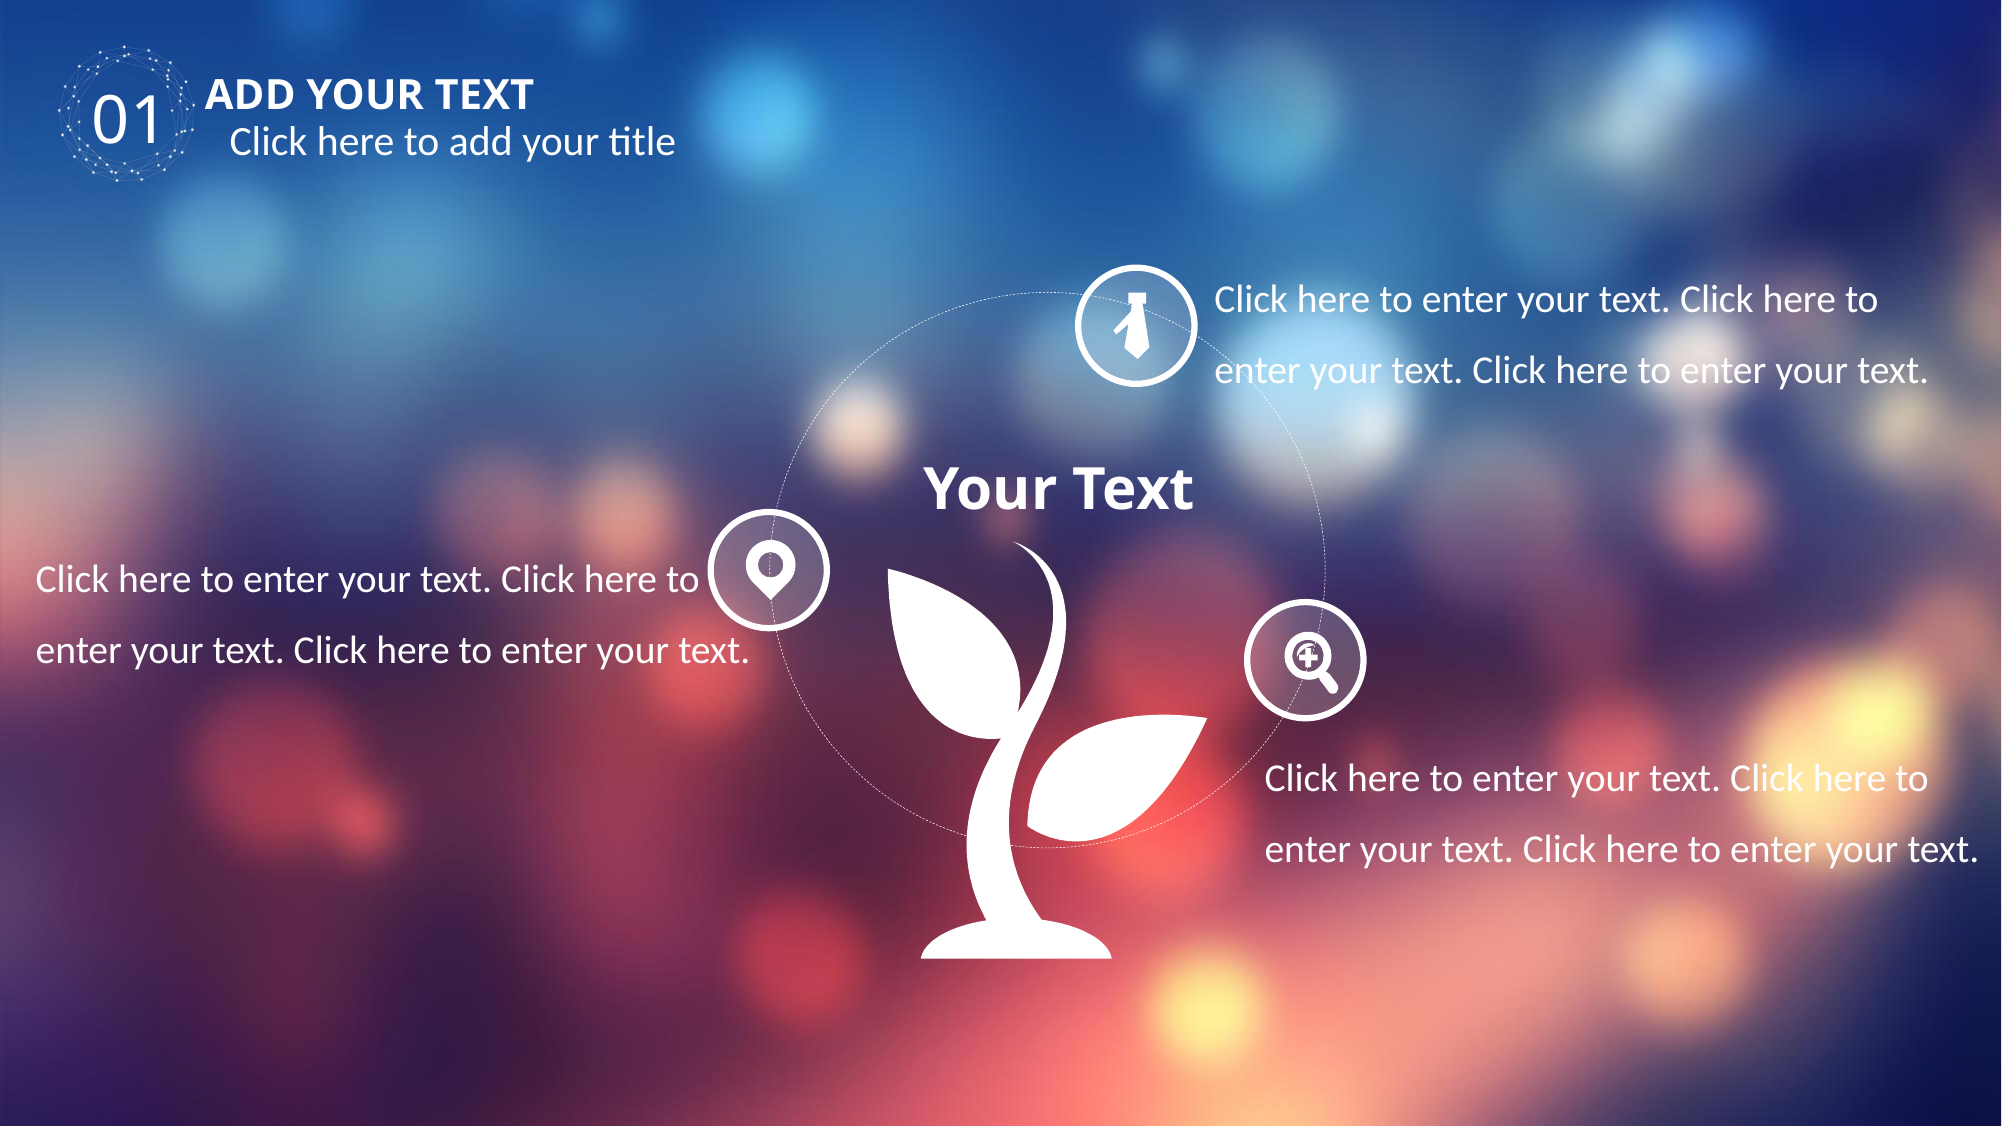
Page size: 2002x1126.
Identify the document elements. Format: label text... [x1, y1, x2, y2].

text_box Click here to enter your text. Click here to enter your text. Click here to enter your text. [1244, 718, 2001, 881]
text_box ADD YOUR TEXT [199, 59, 550, 125]
text_box Click here to enter your text. Click here to enter your text. Click here to enter your text. [1194, 239, 1951, 402]
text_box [1246, 601, 1364, 719]
text_box Click here to enter your text. Click here to enter your text. Click here to enter your text. [15, 519, 772, 682]
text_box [710, 511, 828, 629]
text_box Your Text [903, 440, 1216, 531]
text_box [776, 292, 1326, 848]
text_box Click here to add your title [214, 106, 692, 172]
picture [0, 0, 2002, 1126]
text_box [1077, 267, 1195, 385]
text_box [920, 836, 1112, 959]
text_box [59, 45, 196, 182]
